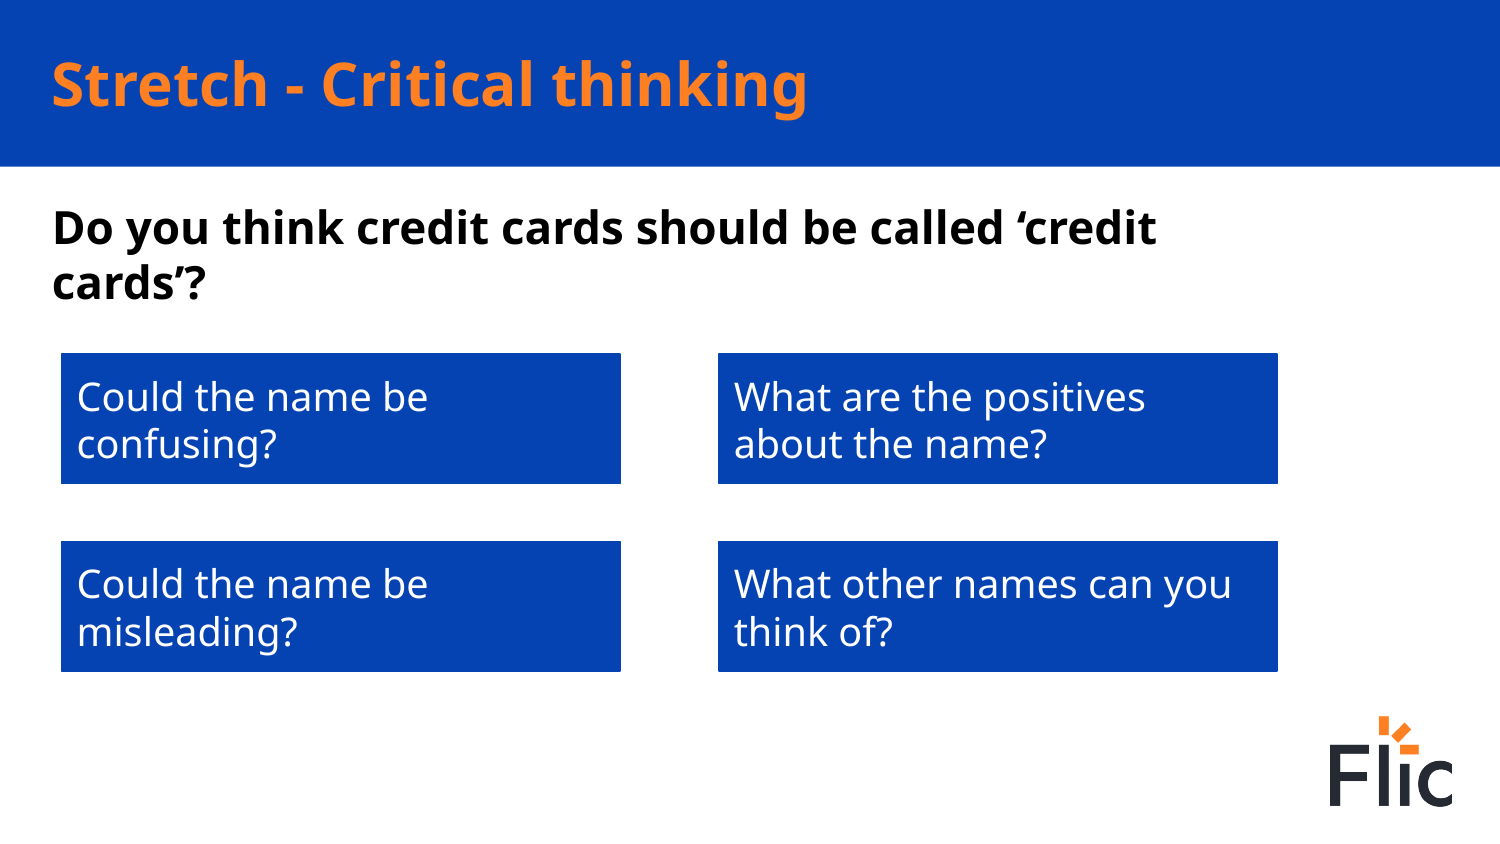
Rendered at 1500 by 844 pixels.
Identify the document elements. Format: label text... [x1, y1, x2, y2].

text_box Could the name be misleading? [61, 541, 621, 671]
text_box Could the name be confusing? [61, 354, 621, 484]
text_box What other names can you think of? [718, 541, 1278, 671]
text_box Do you think credit cards should be called ‘credit cards’? [36, 183, 1266, 324]
picture [1330, 716, 1452, 807]
title Stretch - Critical thinking [36, 39, 1306, 125]
text_box What are the positives about the name? [718, 354, 1278, 484]
